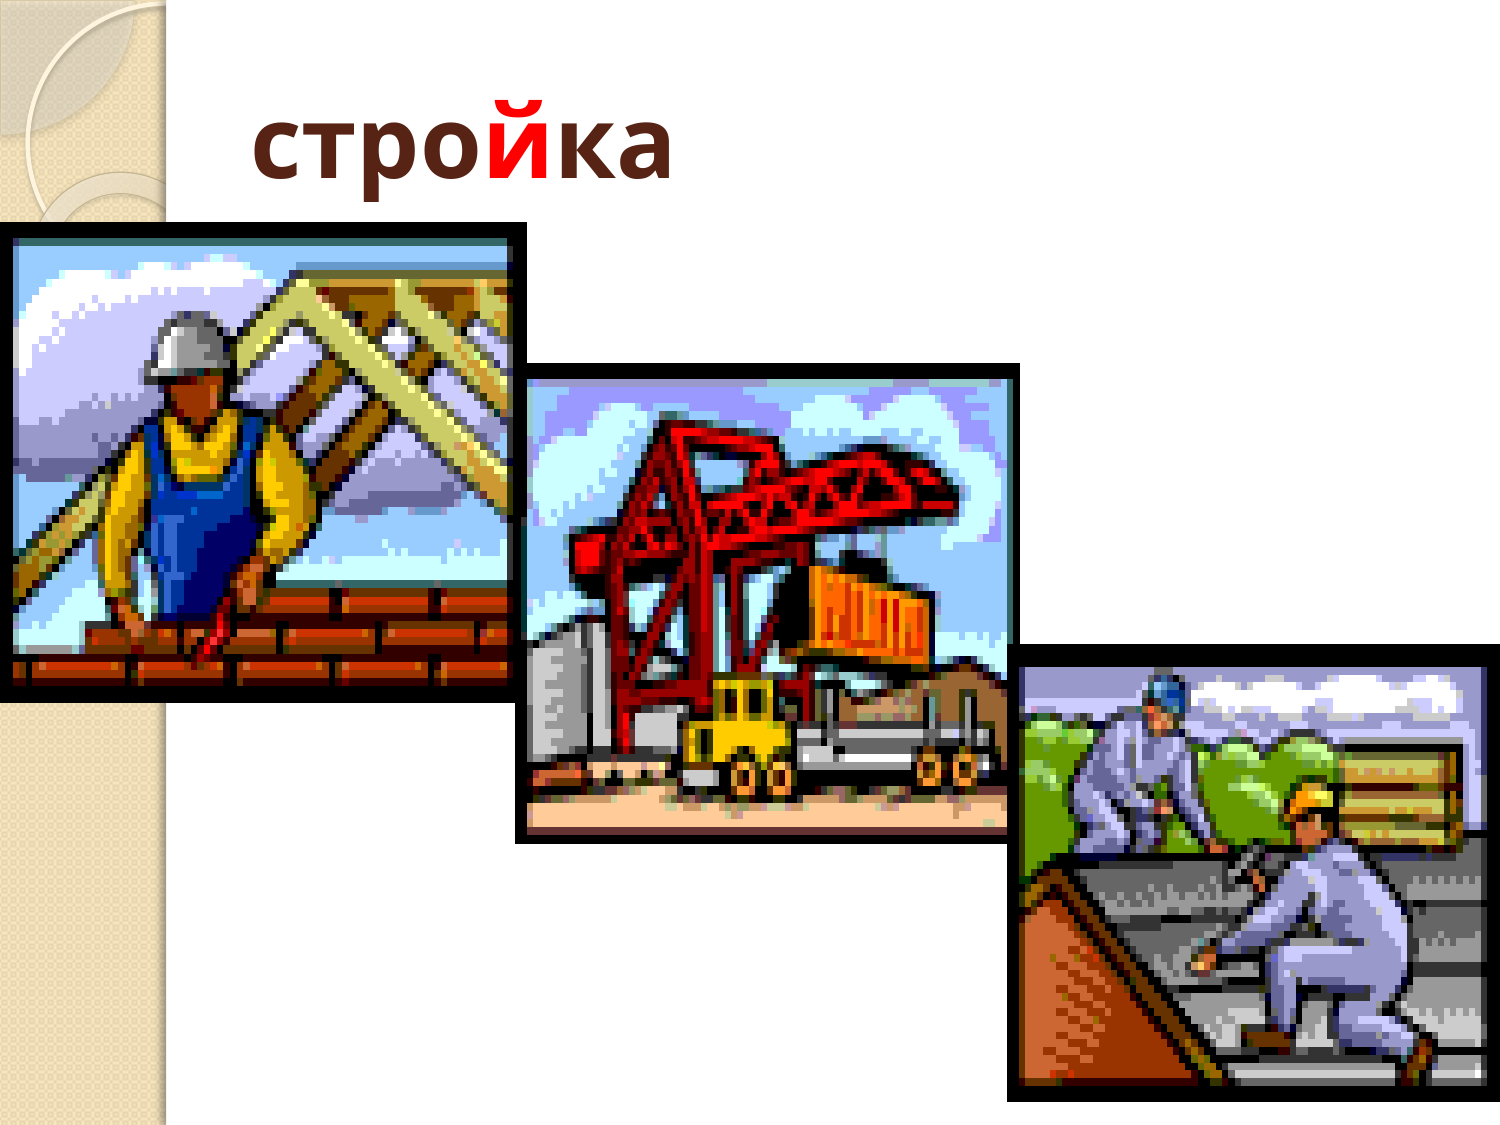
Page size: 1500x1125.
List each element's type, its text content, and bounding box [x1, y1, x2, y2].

picture [515, 362, 1500, 1102]
title стройка [235, 45, 1466, 233]
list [0, 222, 527, 704]
